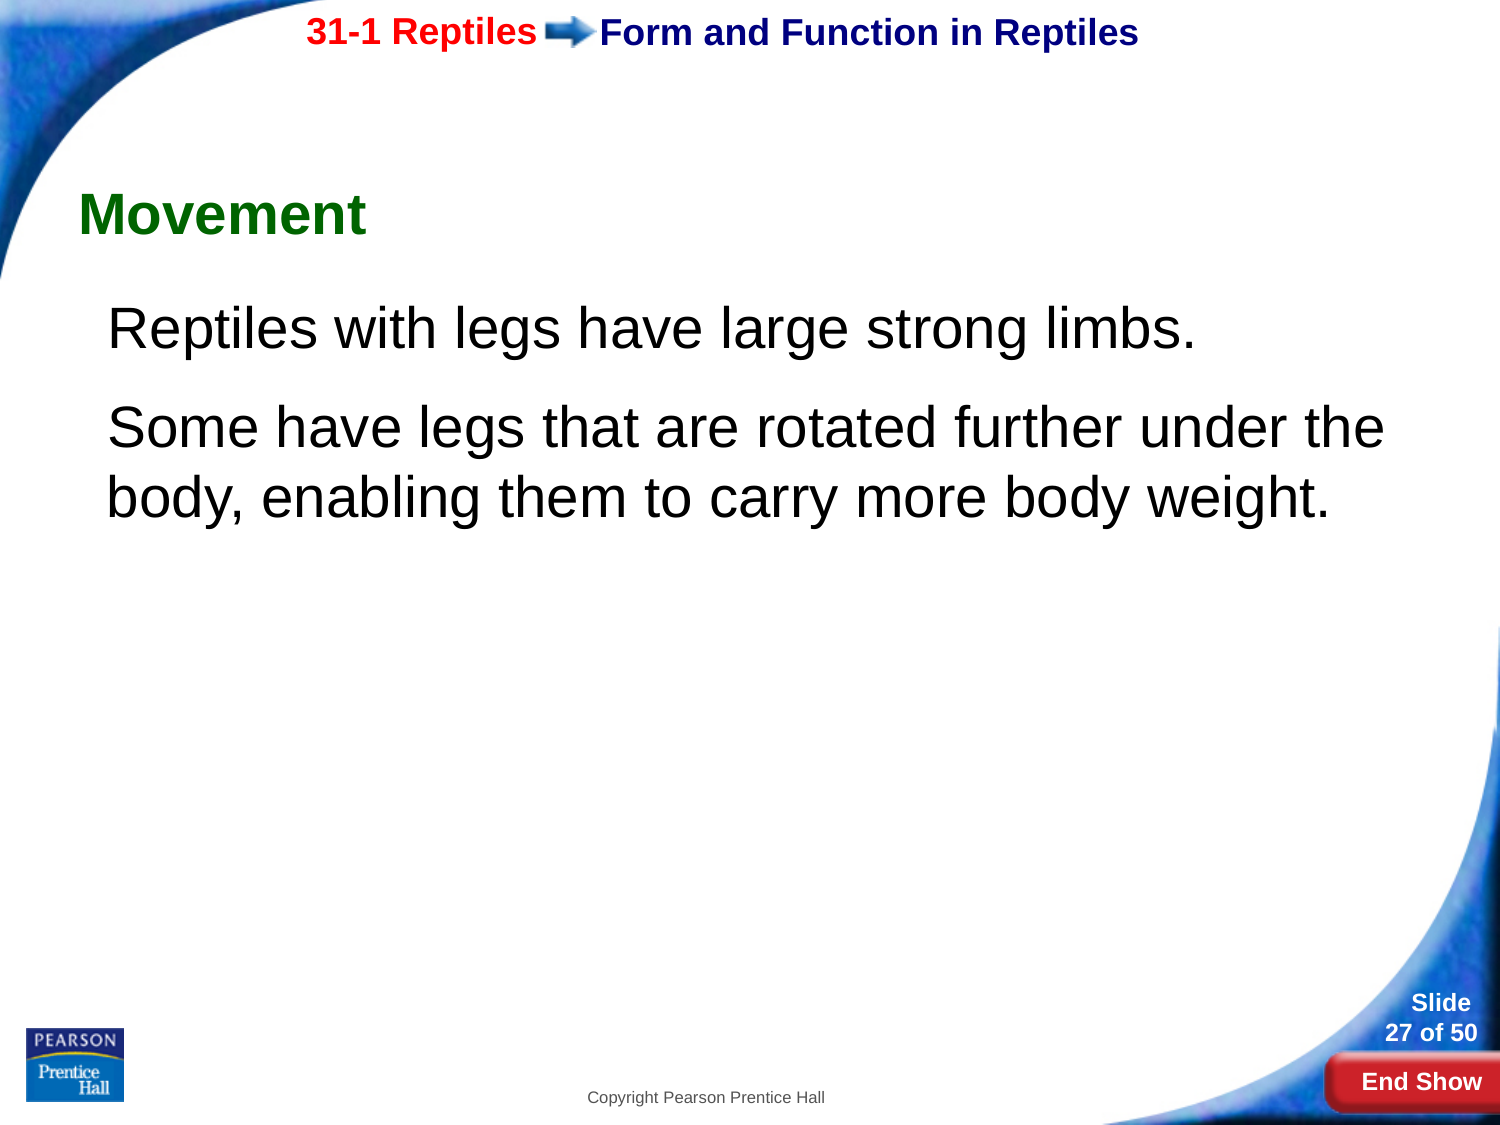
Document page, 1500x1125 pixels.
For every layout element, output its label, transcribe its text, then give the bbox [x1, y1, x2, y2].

footer Copyright Pearson Prentice Hall [468, 1078, 945, 1105]
list Movement Reptiles with legs have large strong limbs. Some have legs that are rotated further under the body, enabling them to carry more body weight. [44, 179, 1448, 991]
title Form and Function in Reptiles [584, 0, 1254, 76]
picture [0, 0, 1500, 1125]
